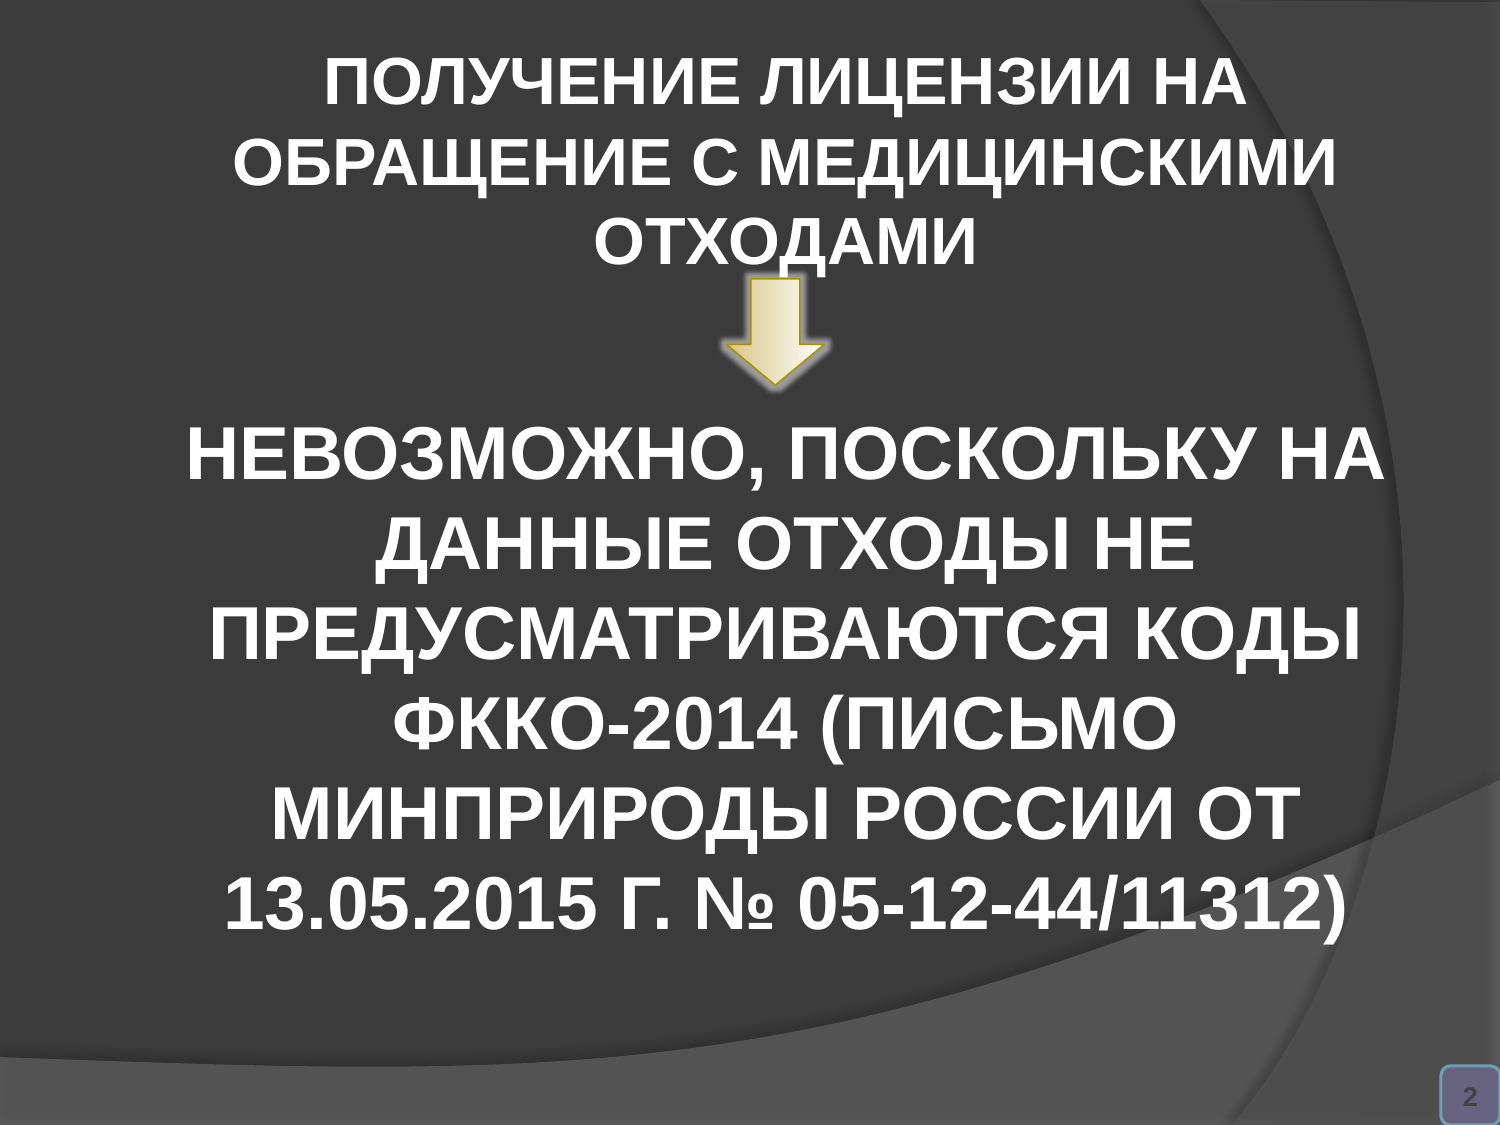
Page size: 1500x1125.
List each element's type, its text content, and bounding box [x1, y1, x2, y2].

text_box 2 [1439, 1064, 1500, 1125]
text_box [725, 278, 826, 386]
text_box ПОЛУЧЕНИЕ ЛИЦЕНЗИИ НА ОБРАЩЕНИЕ С МЕДИЦИНСКИМИ ОТХОДАМИ [135, 30, 1437, 286]
text_box НЕВОЗМОЖНО, ПОСКОЛЬКУ НА ДАННЫЕ ОТХОДЫ НЕ ПРЕДУСМАТРИВАЮТСЯ КОДЫ ФККО-2014 (ПИСЬМО МИНПРИРОДЫ РОССИИ ОТ 13.05.2015 Г. № 05-12-44/11312) [135, 397, 1437, 952]
